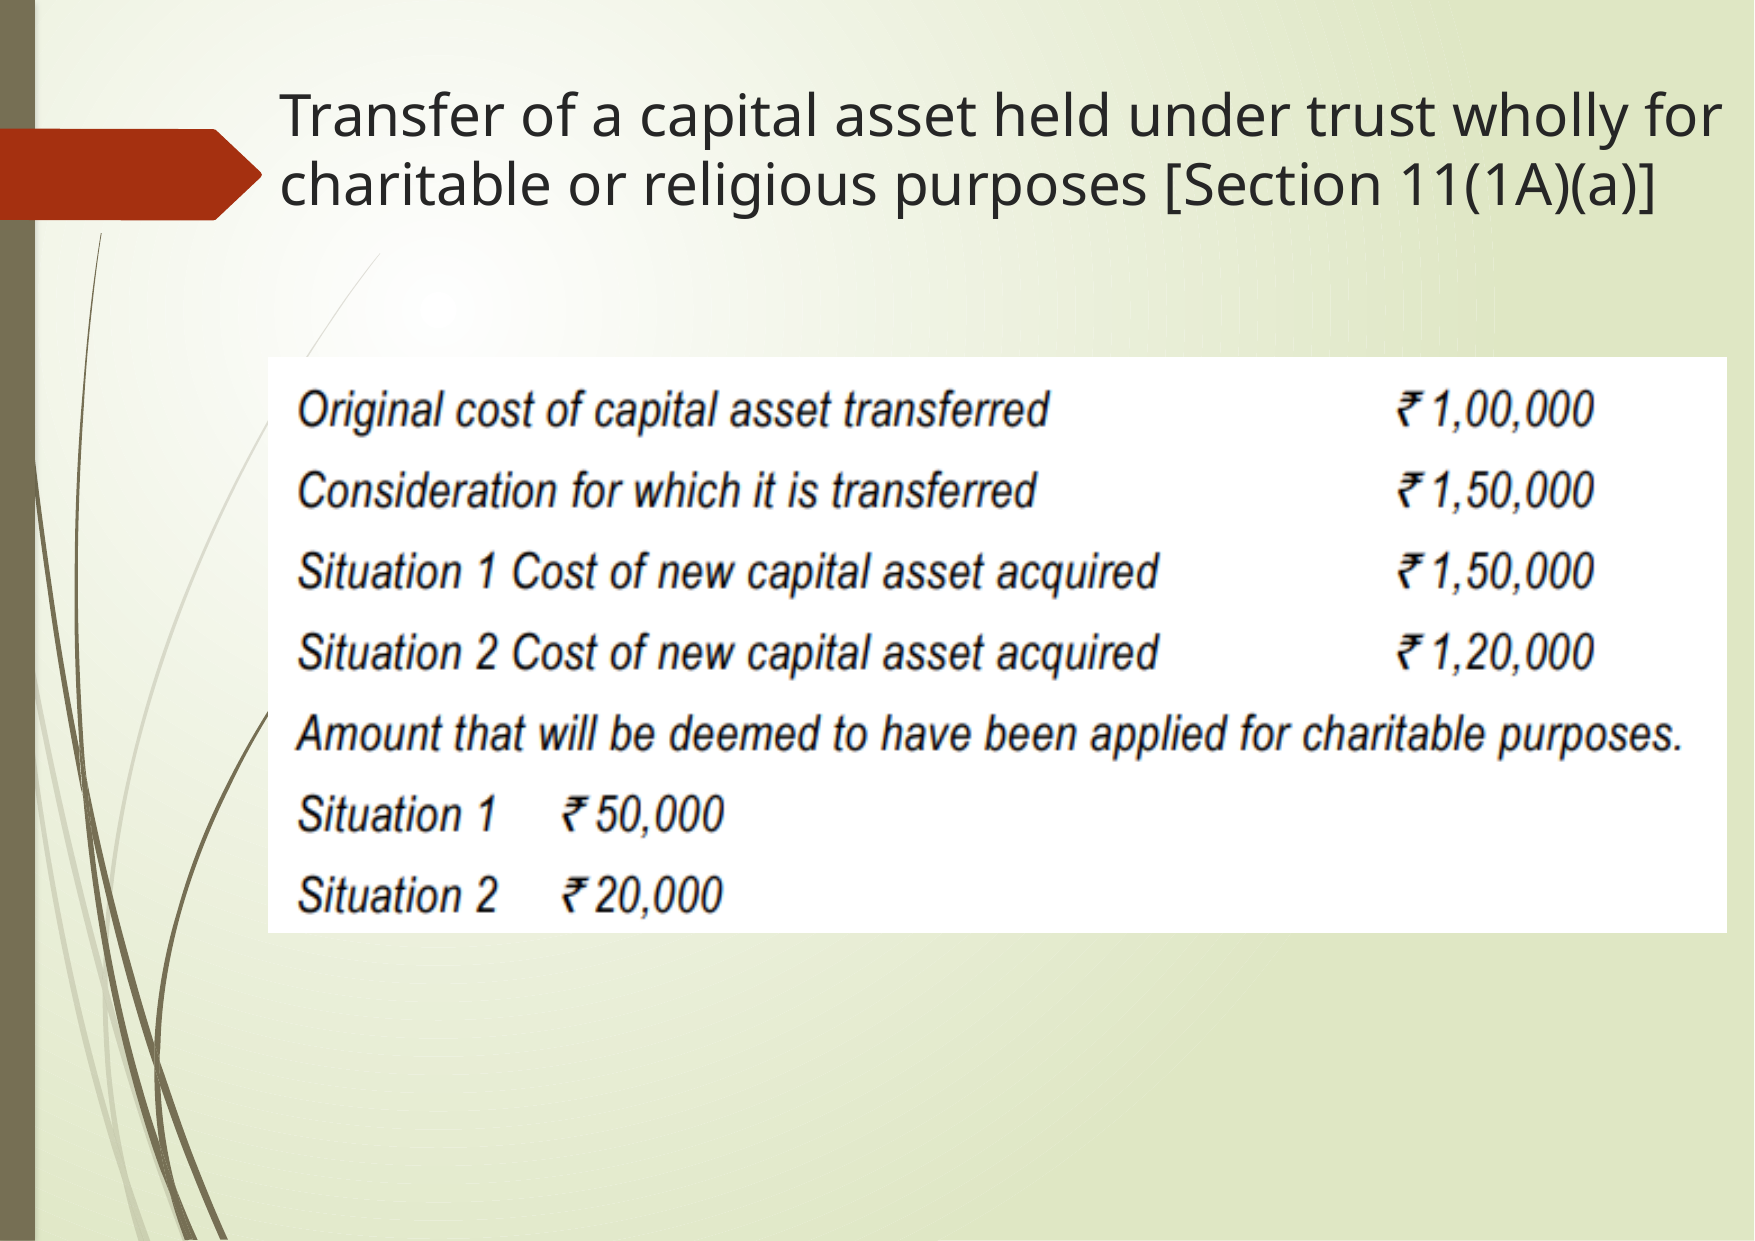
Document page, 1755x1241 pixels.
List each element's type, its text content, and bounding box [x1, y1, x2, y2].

title Transfer of a capital asset held under trust wholly for charitable or religious purposes [Section 11(1A)(a)] [264, 70, 1755, 246]
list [268, 357, 1727, 934]
